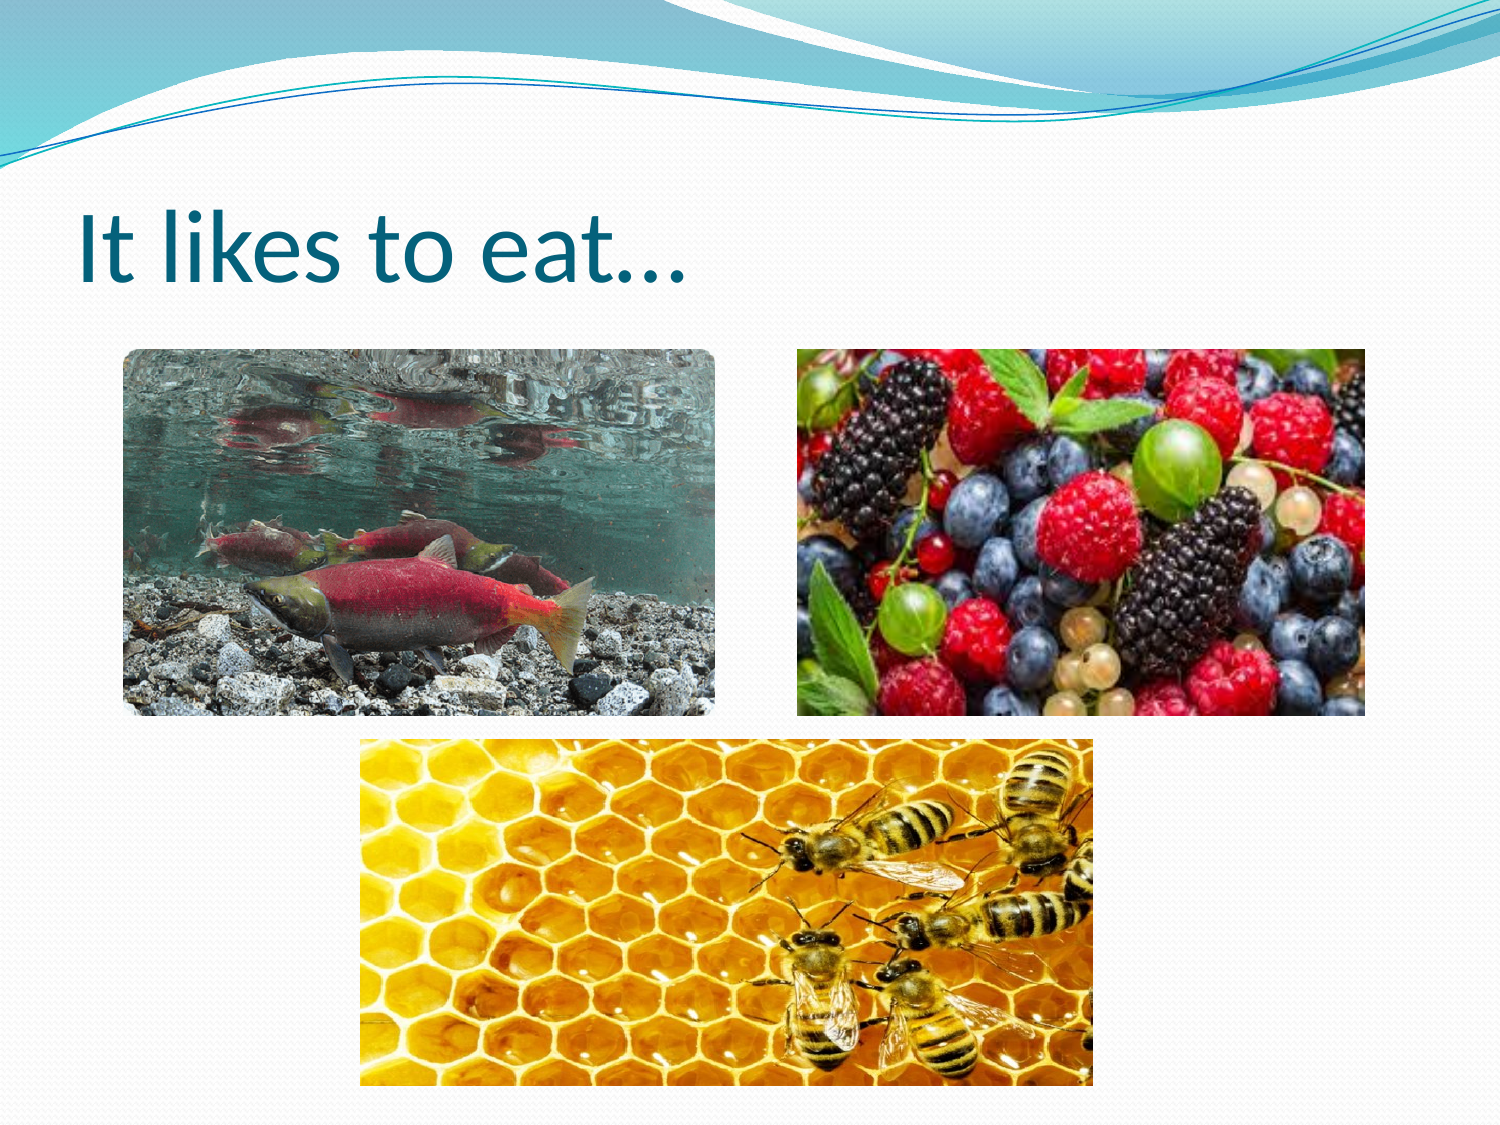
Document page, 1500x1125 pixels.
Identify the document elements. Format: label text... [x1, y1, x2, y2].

picture [359, 739, 1094, 1087]
picture [123, 349, 715, 717]
title It likes to eat… [75, 115, 1438, 303]
picture [796, 349, 1365, 717]
